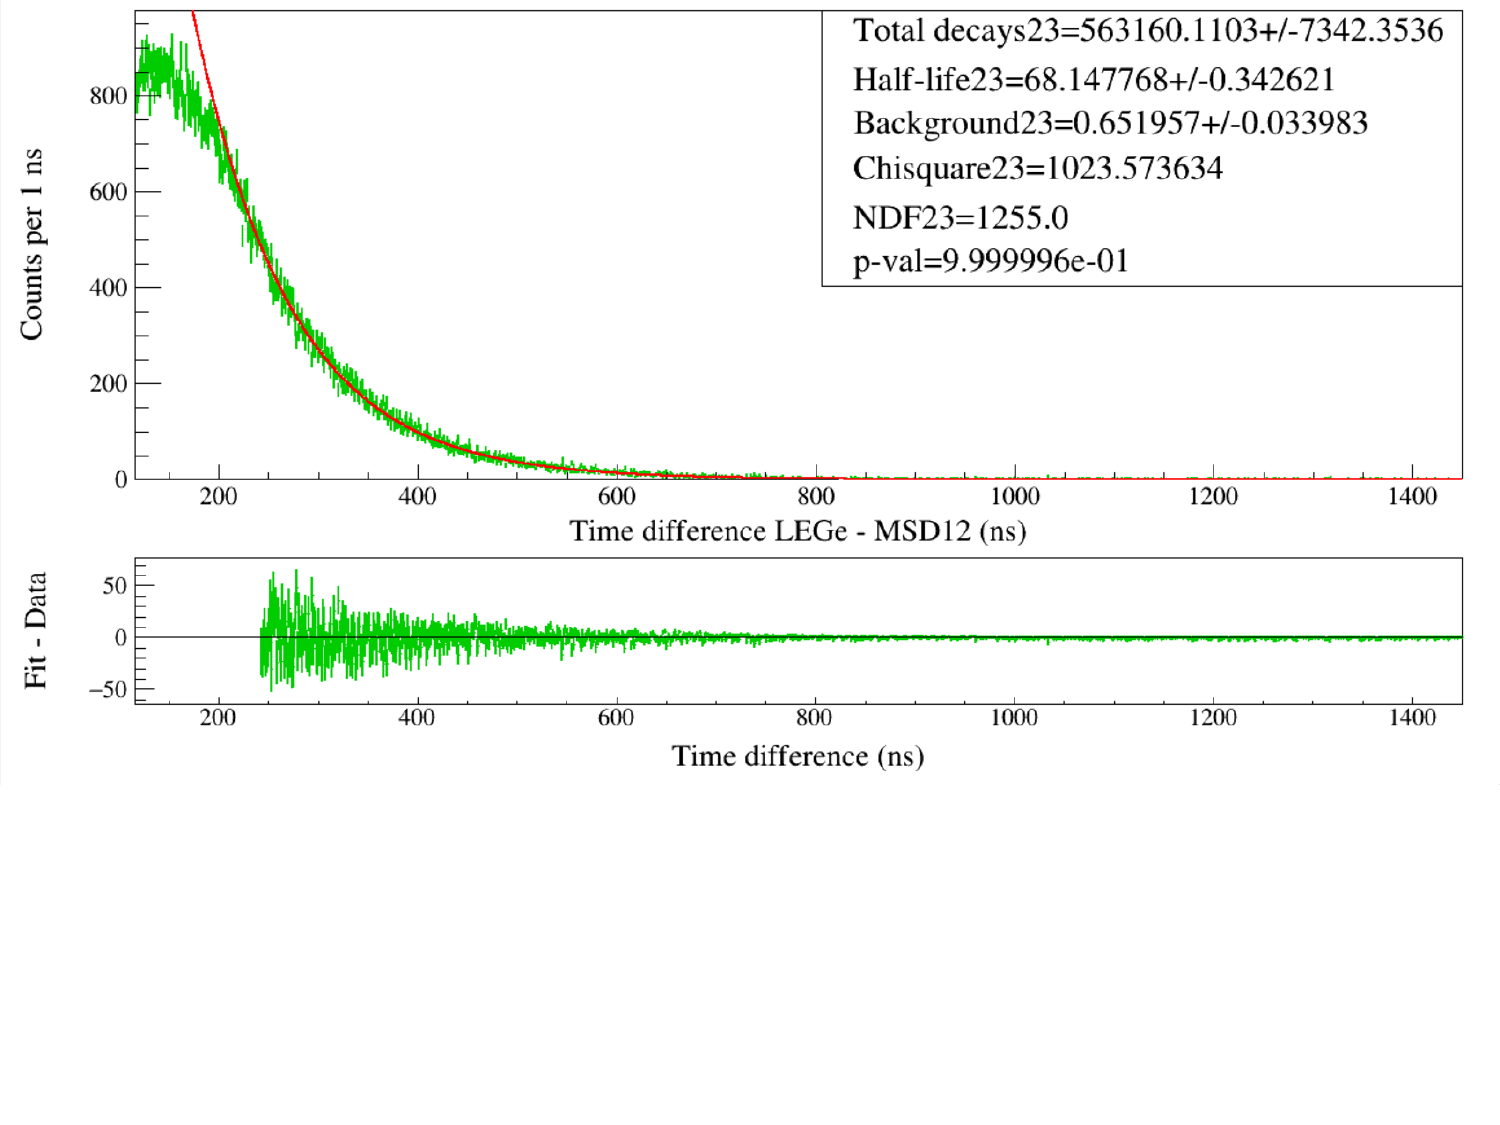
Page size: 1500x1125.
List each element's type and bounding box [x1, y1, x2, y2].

picture [0, 0, 1500, 785]
